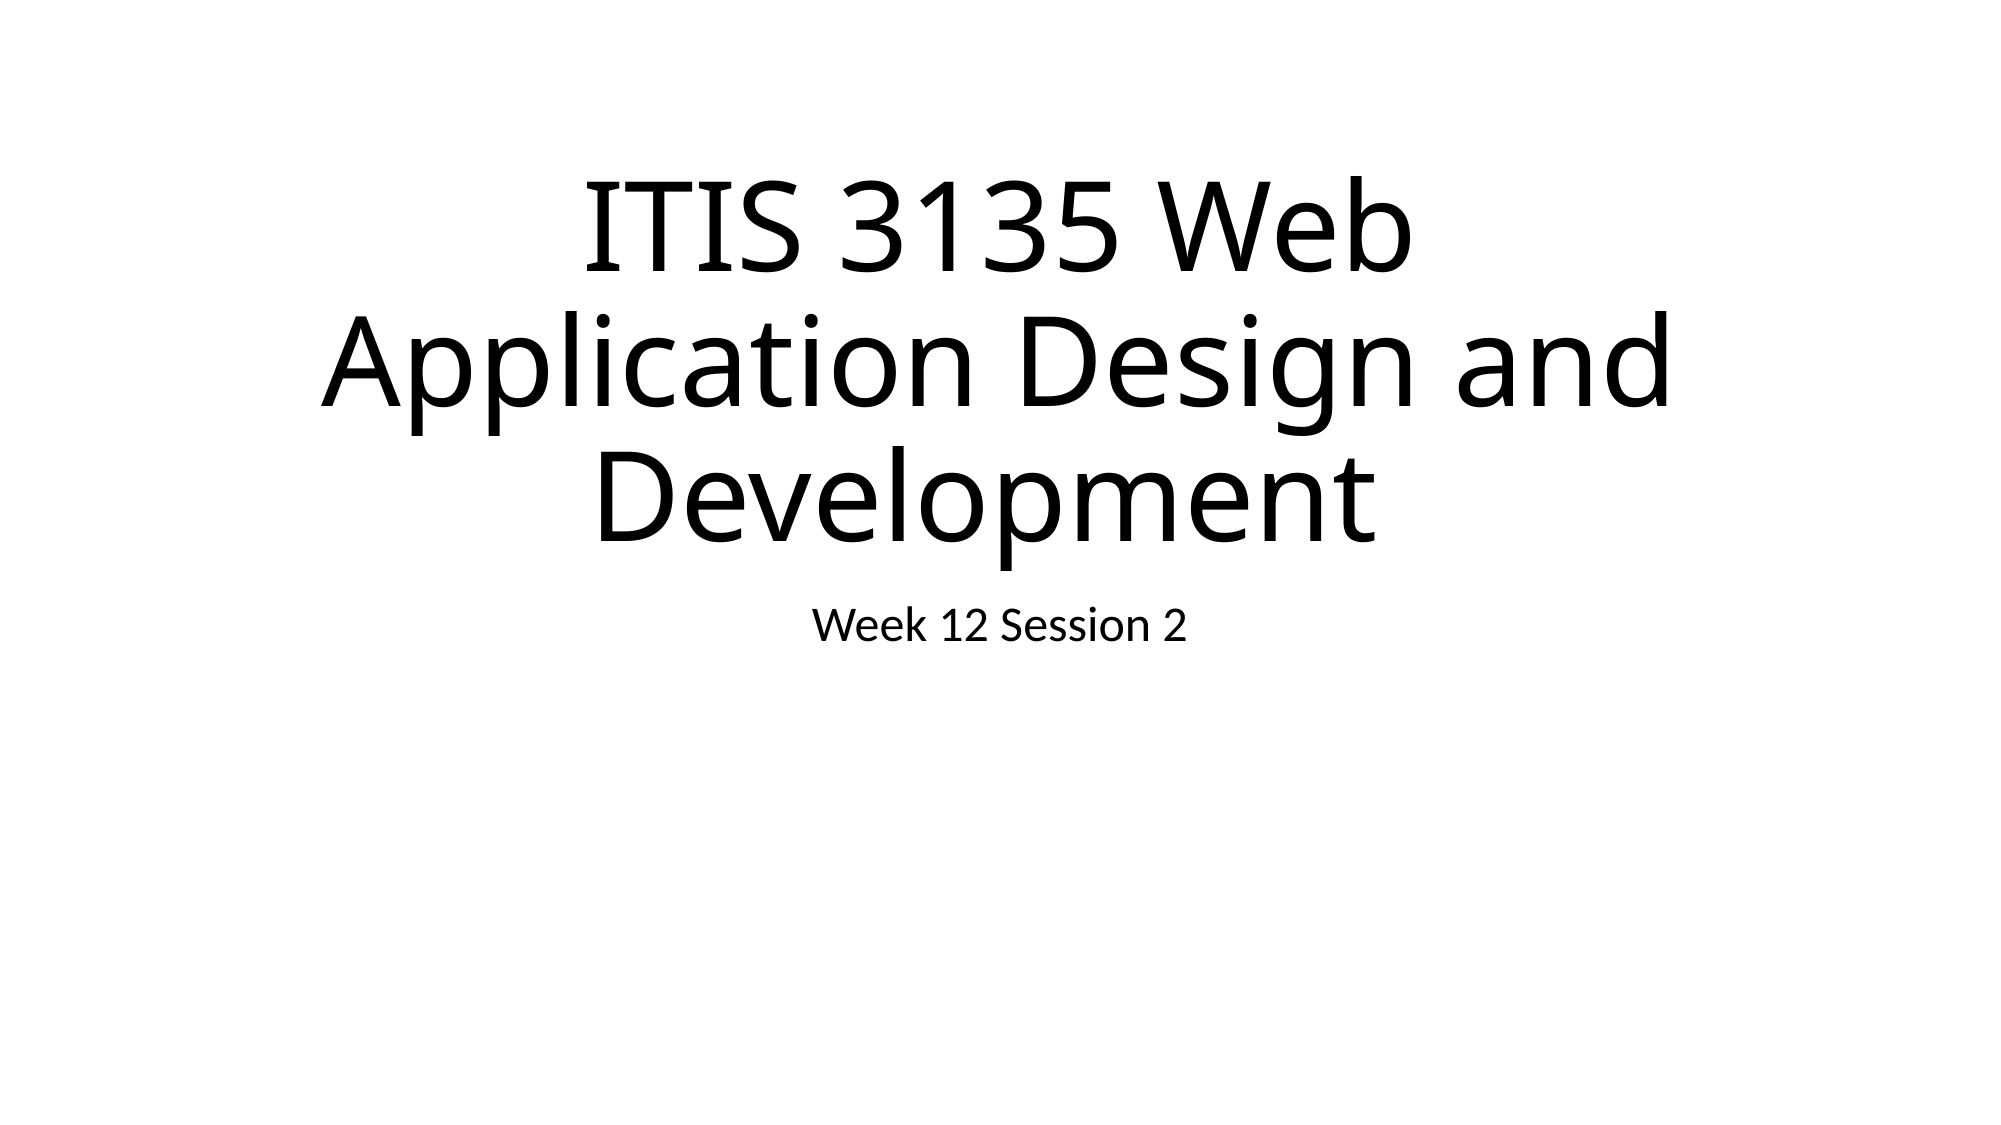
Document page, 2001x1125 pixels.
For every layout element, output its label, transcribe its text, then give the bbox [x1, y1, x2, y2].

title ITIS 3135 Web Application Design and Development [249, 184, 1750, 576]
subtitle Week 12 Session 2 [249, 590, 1750, 682]
